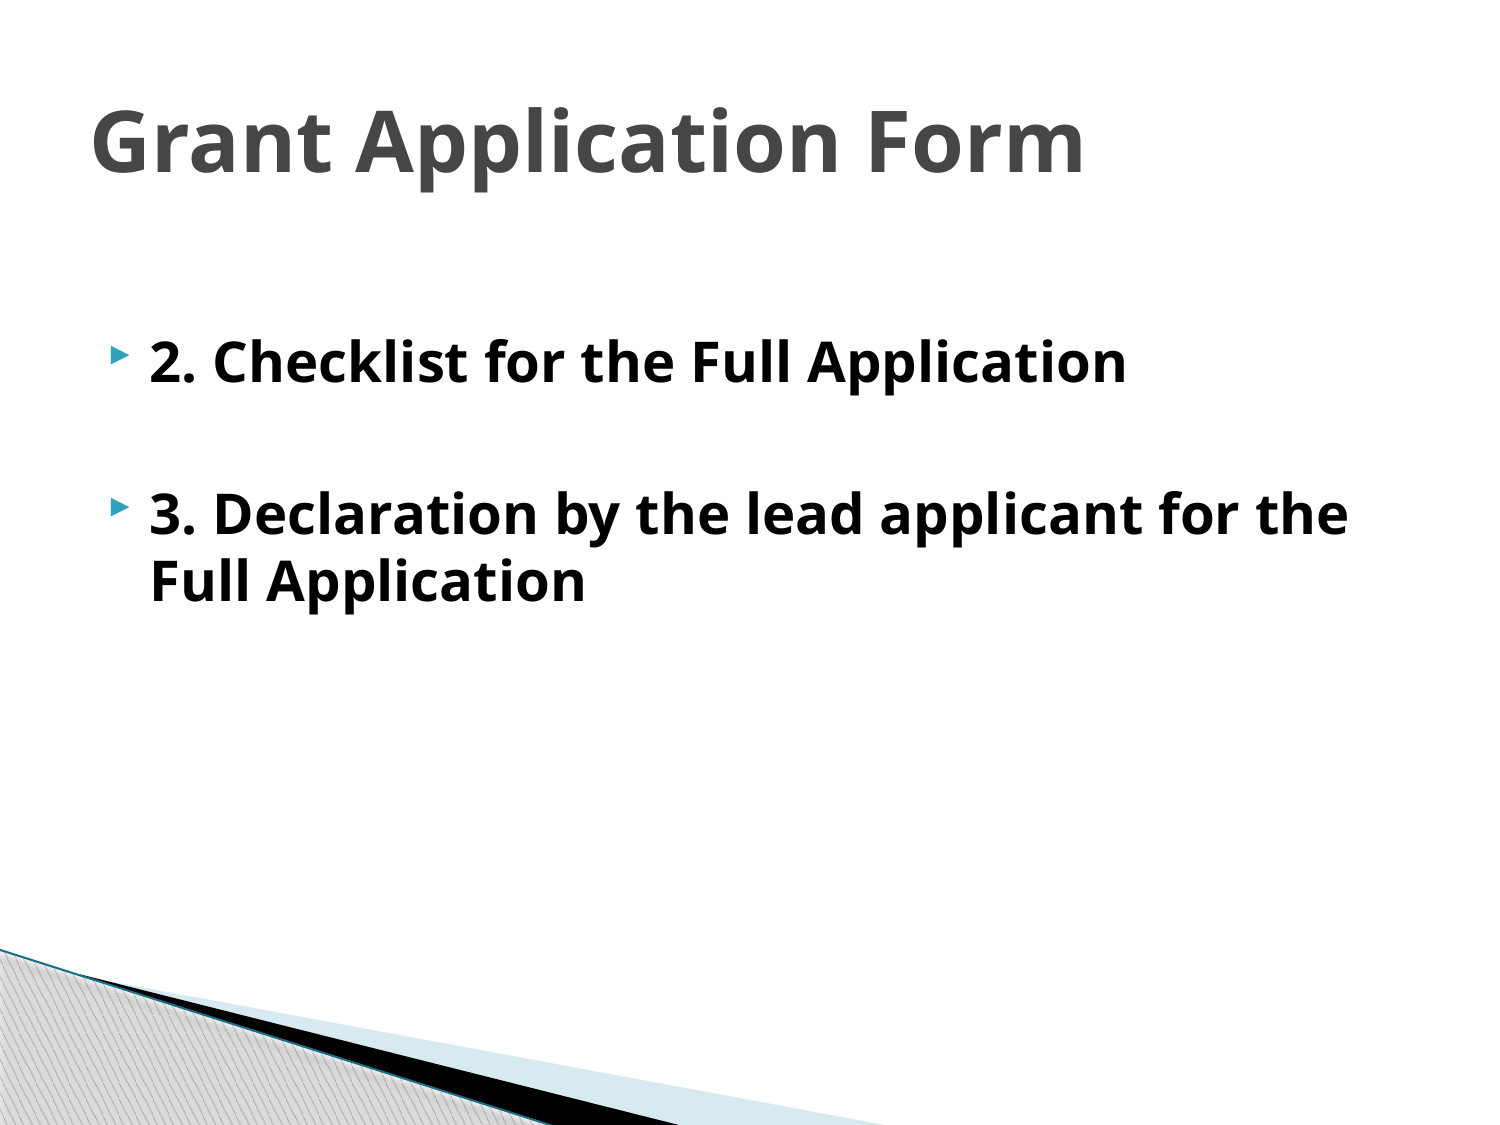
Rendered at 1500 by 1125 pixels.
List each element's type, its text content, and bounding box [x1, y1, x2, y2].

title Grant Application Form [75, 45, 1425, 233]
list 2. Checklist for the Full Application 3. Declaration by the lead applicant for the Full Application [75, 243, 1425, 986]
